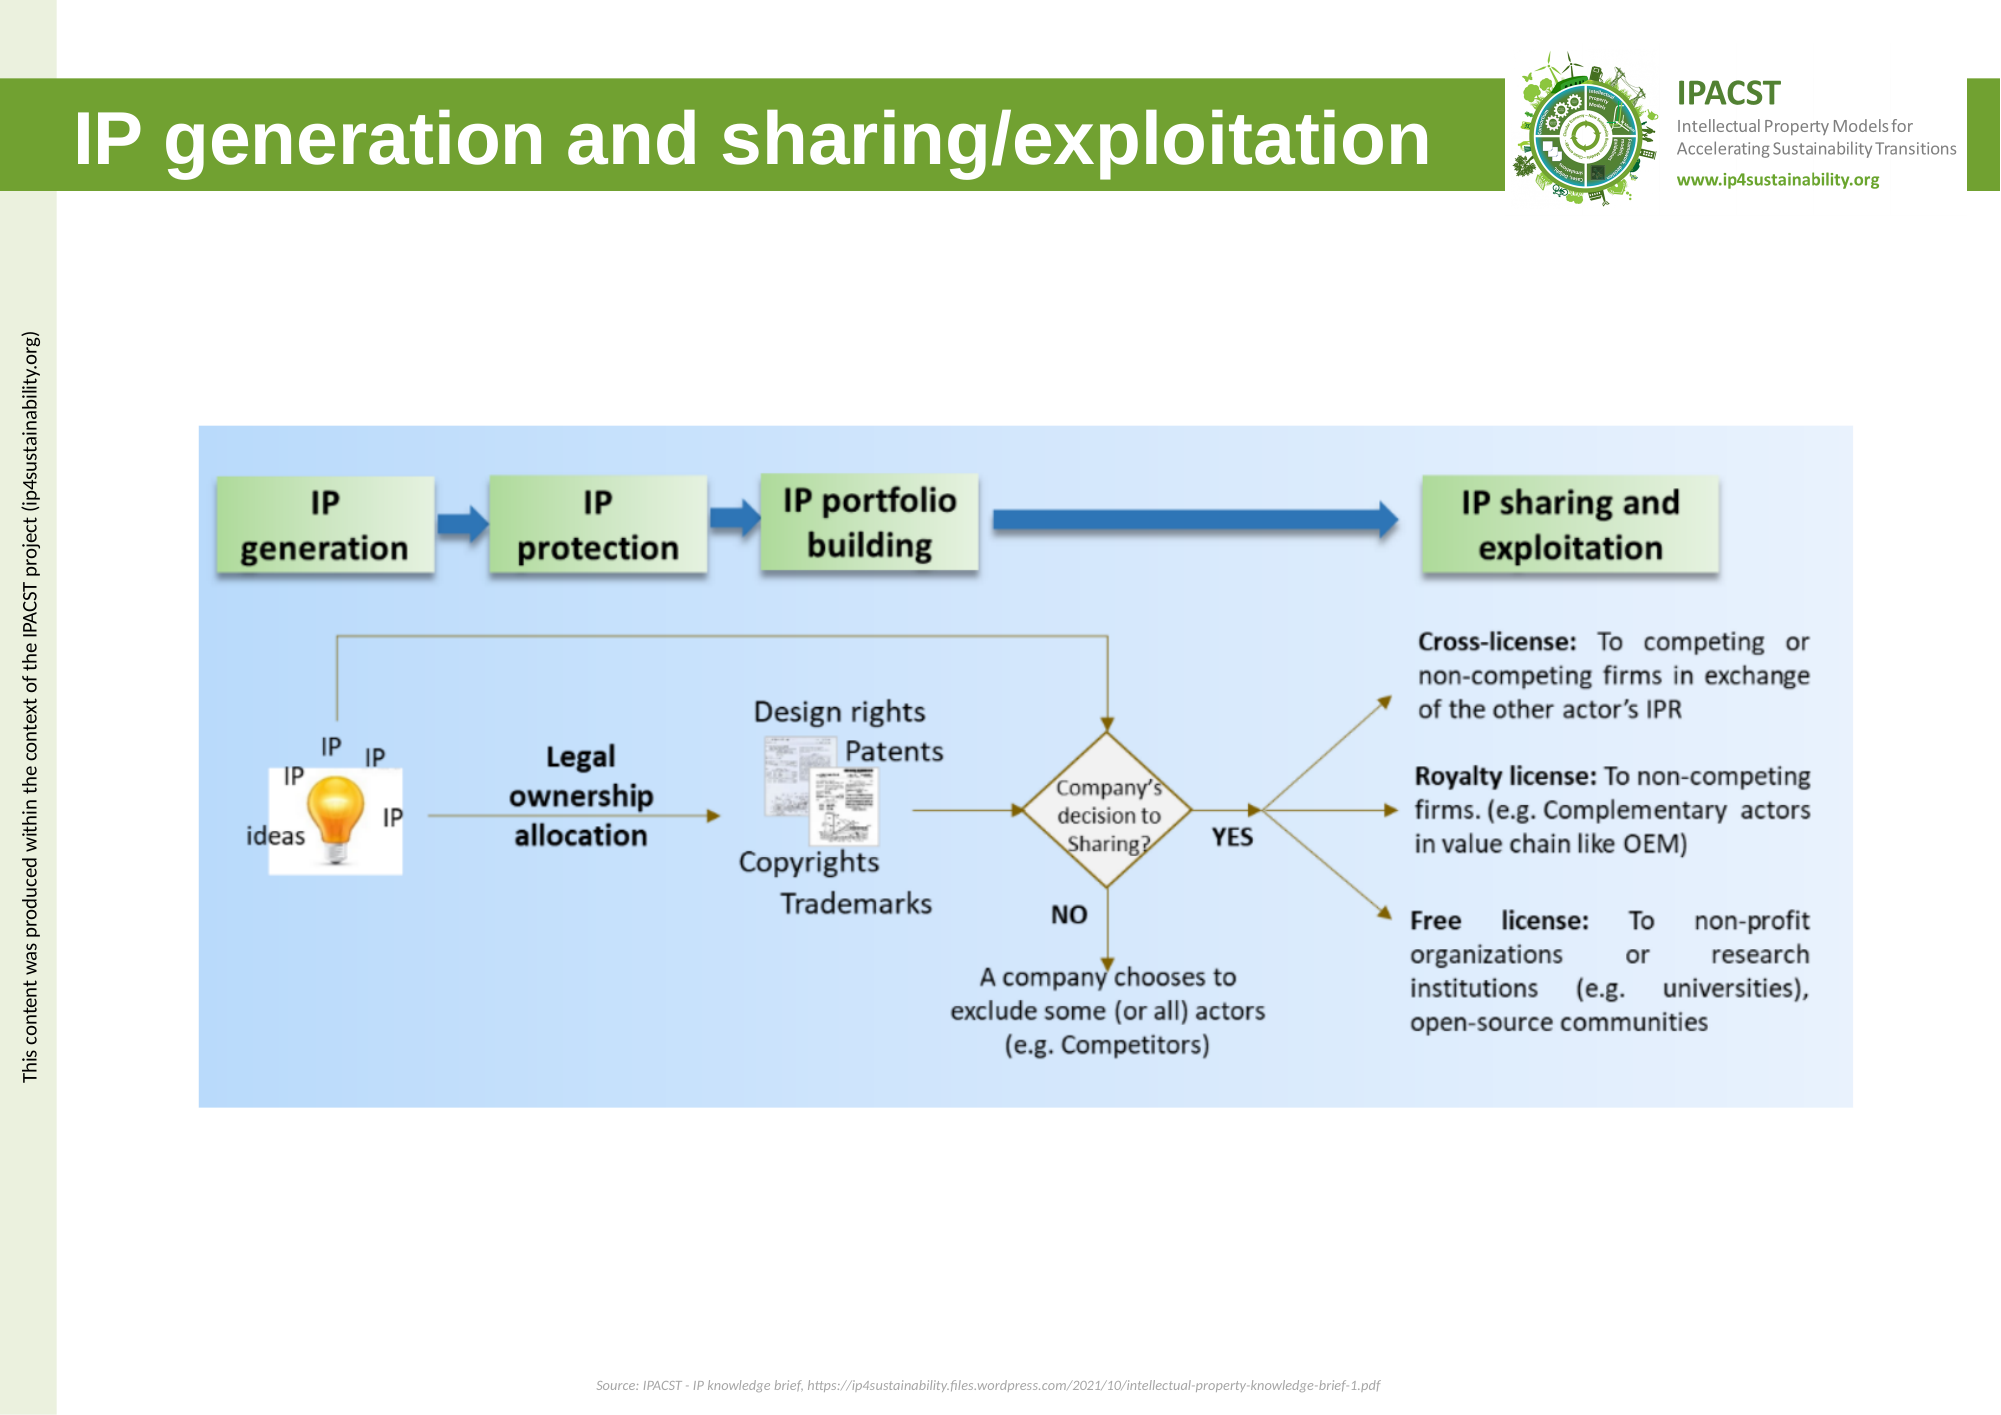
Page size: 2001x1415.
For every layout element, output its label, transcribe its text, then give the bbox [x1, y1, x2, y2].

text_box IP generation and sharing/exploitation [1968, 77, 2000, 192]
text_box IP generation and sharing/exploitation [0, 77, 1504, 192]
picture [1504, 43, 1968, 216]
picture [167, 401, 1872, 1116]
text_box Source: IPACST - IP knowledge brief, https://ip4sustainability.files.wordpress.com/2021/10/intellectual-property-knowledge-brief-1.pdf [581, 1365, 1664, 1411]
